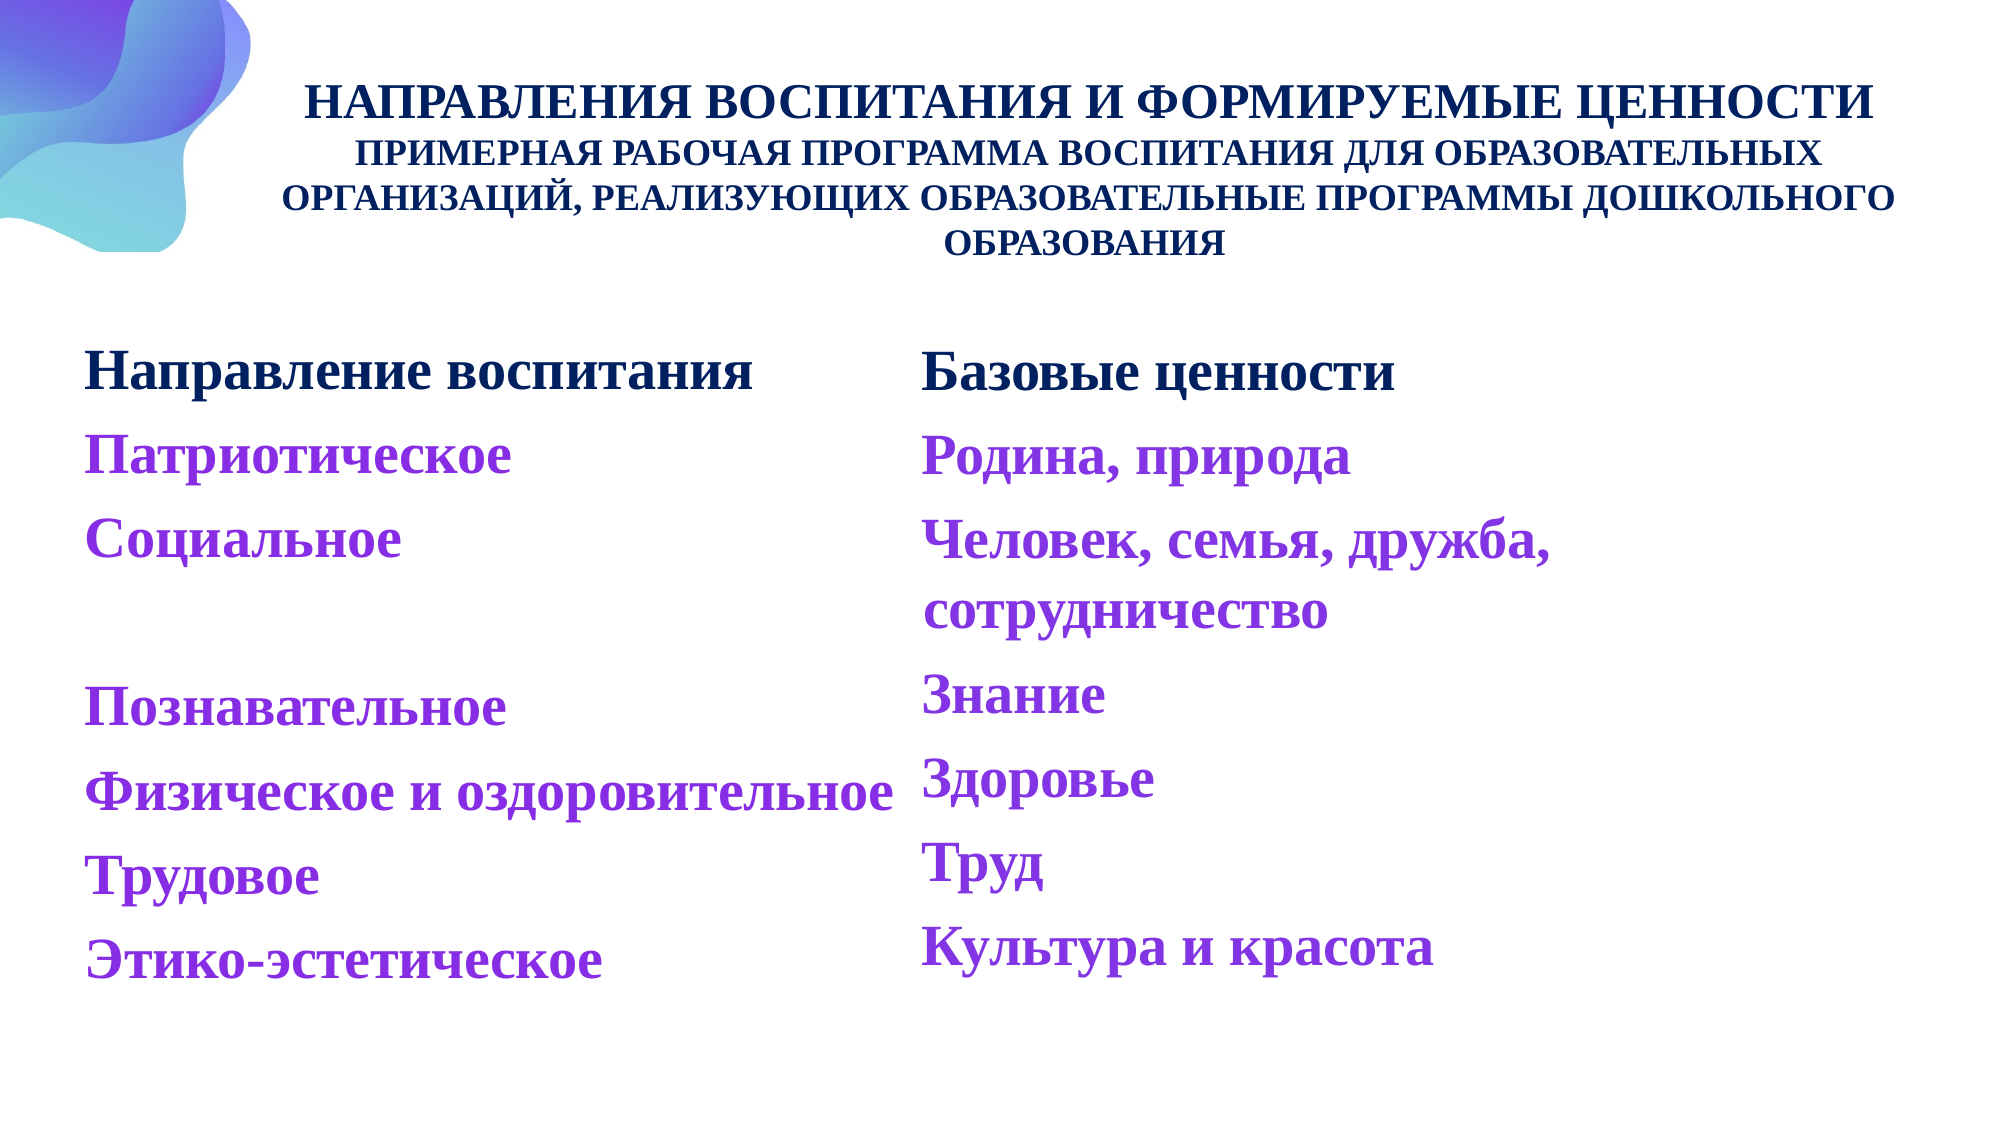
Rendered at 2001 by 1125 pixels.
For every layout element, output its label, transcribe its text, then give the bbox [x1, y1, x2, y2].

text_box Направление воспитания Патриотическое Социальное Познавательное Физическое и оздоровительное Трудовое Этико-эстетическое [82, 316, 963, 1055]
text_box Базовые ценности Родина, природа Человек, семья, дружба, сотрудничество Знание Здоровье Труд Культура и красота [921, 316, 1938, 1042]
title НАПРАВЛЕНИЯ ВОСПИТАНИЯ И ФОРМИРУЕМЫЕ ЦЕННОСТИ ПРИМЕРНАЯ РАБОЧАЯ ПРОГРАММА ВОСПИТАНИЯ ДЛЯ ОБРАЗОВАТЕЛЬНЫХ ОРГАНИЗАЦИЙ, РЕАЛИЗУЮЩИХ ОБРАЗОВАТЕЛЬНЫЕ ПРОГРАММЫ ДОШКОЛЬНОГО ОБРАЗОВАНИЯ [239, 0, 1938, 264]
picture [0, 0, 258, 254]
